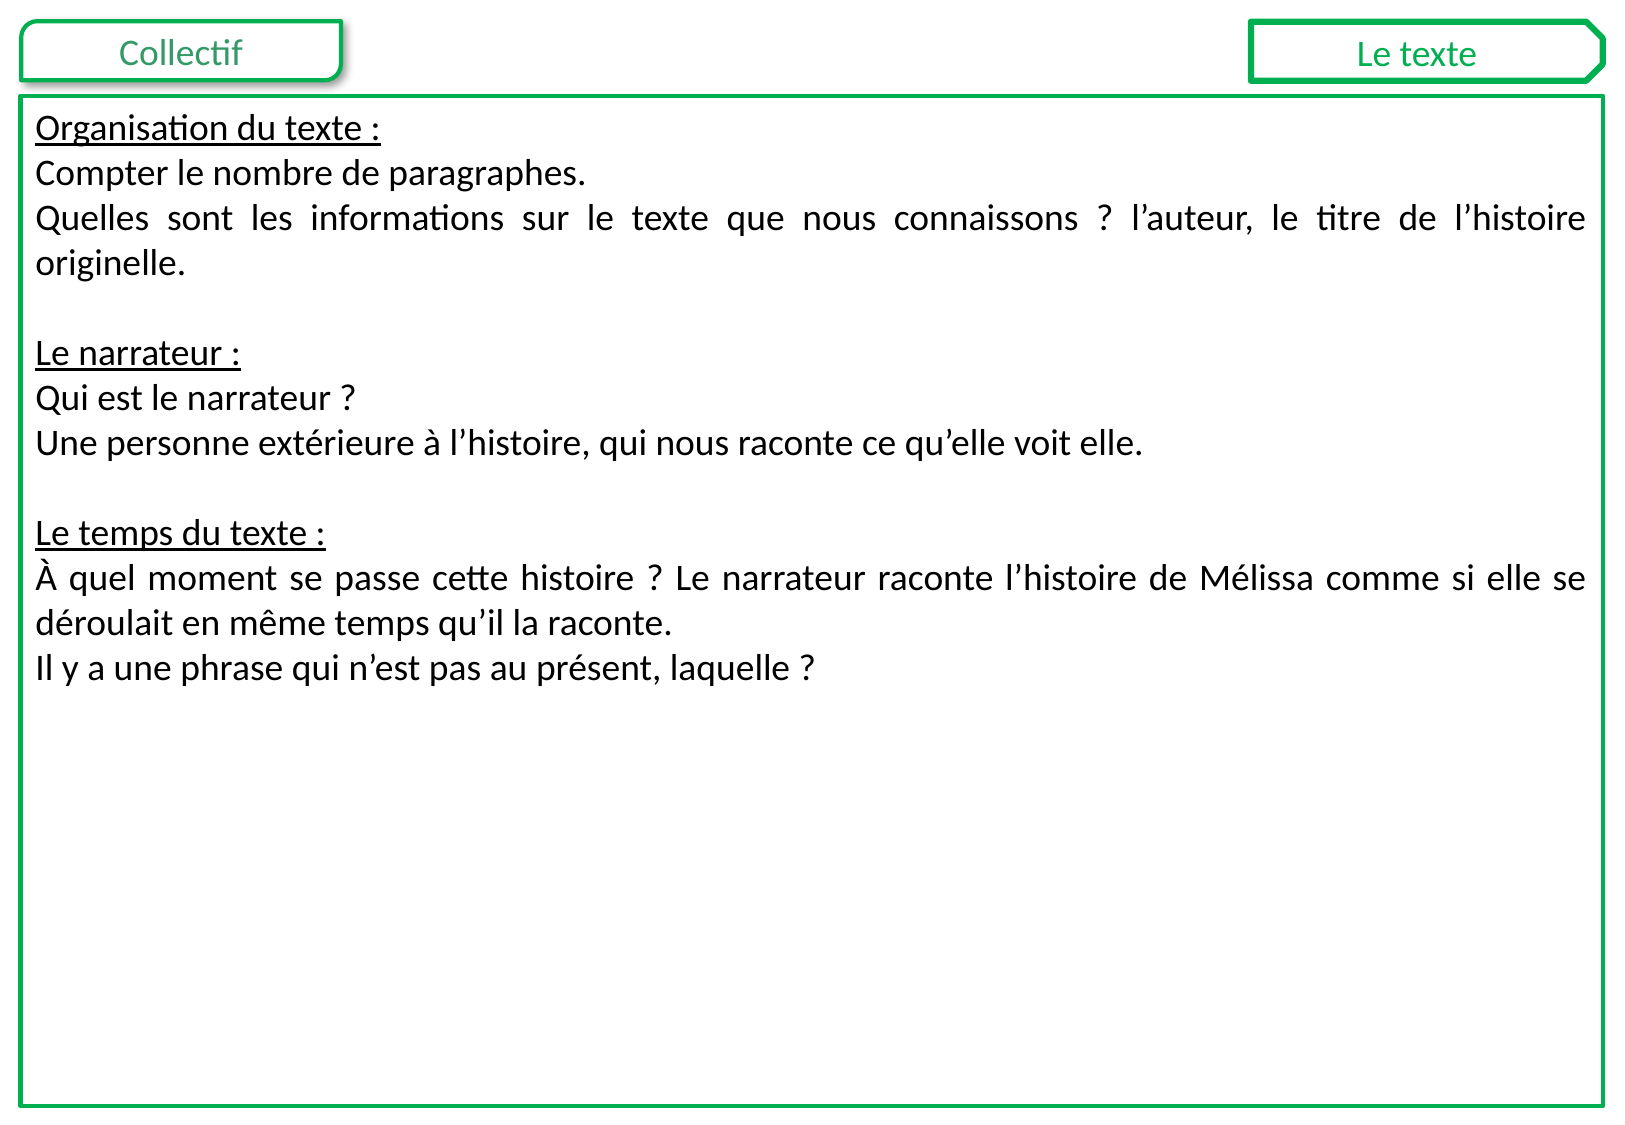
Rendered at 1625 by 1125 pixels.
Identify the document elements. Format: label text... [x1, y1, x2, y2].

list Organisation du texte : Compter le nombre de paragraphes. Quelles sont les informations sur le texte que nous connaissons ? l’auteur, le titre de l’histoire originelle. Le narrateur : Qui est le narrateur ? Une personne extérieure à l’histoire, qui nous raconte ce qu’elle voit elle. Le temps du texte : À quel moment se passe cette histoire ? Le narrateur raconte l’histoire de Mélissa comme si elle se déroulait en même temps qu’il la raconte. Il y a une phrase qui n’est pas au présent, laquelle ? [18, 94, 1605, 1108]
list Le texte [1250, 21, 1584, 81]
